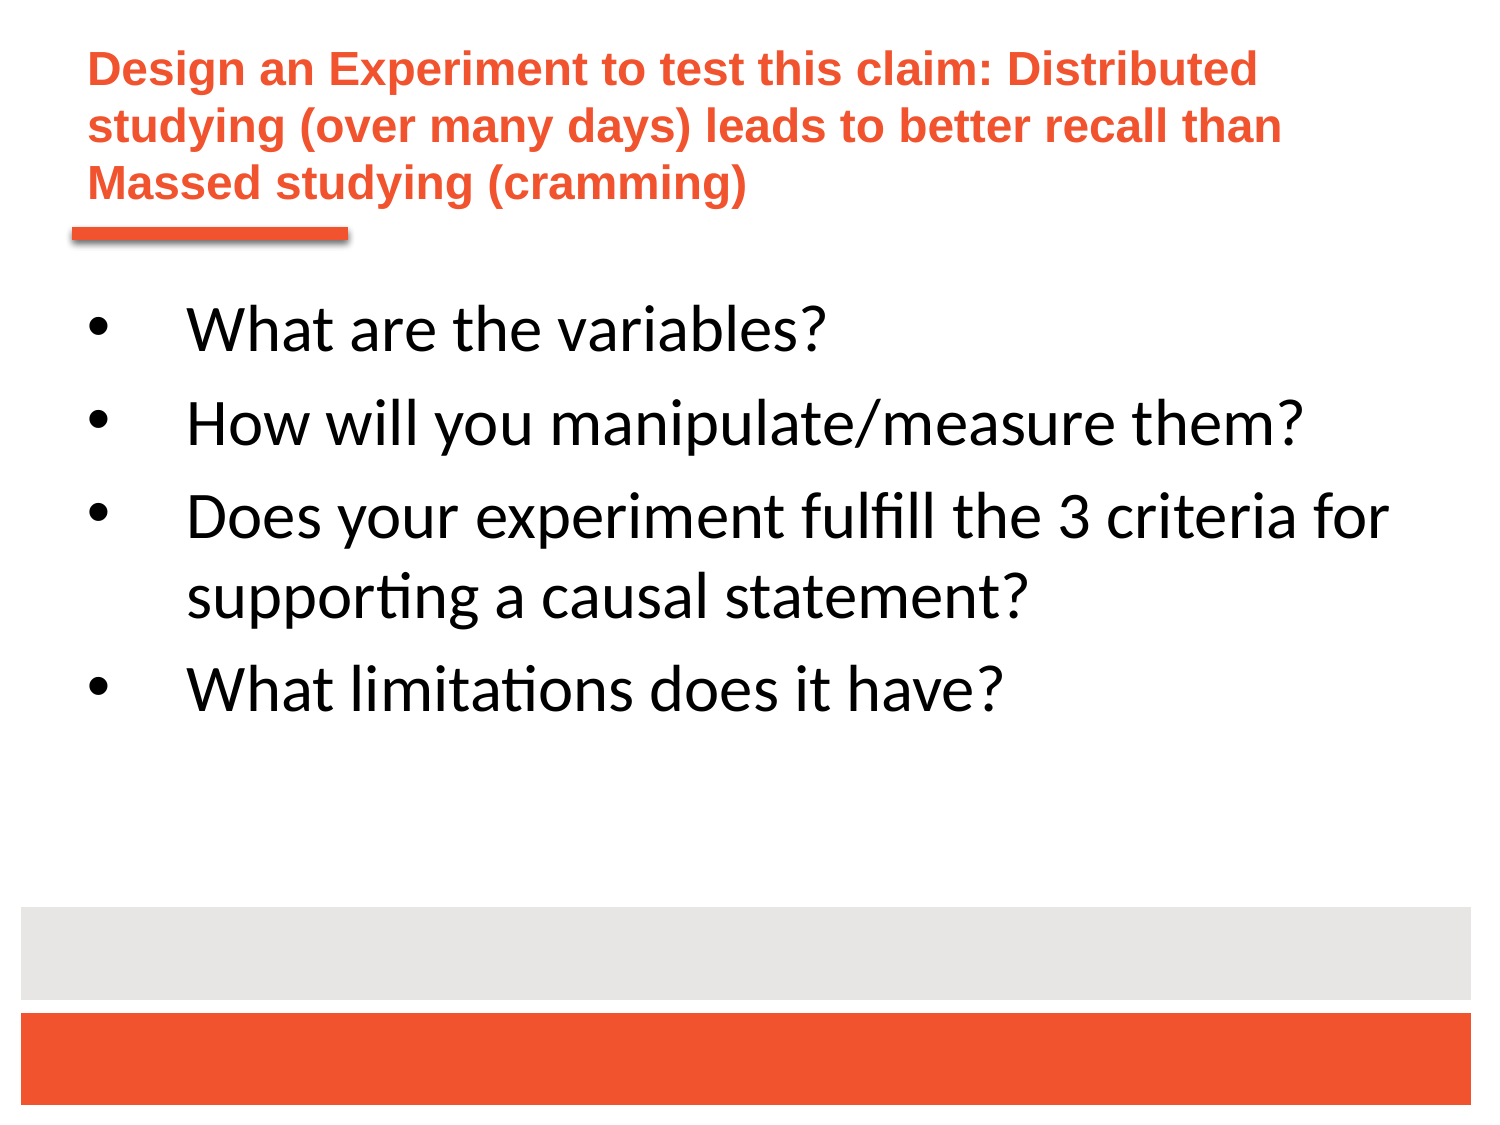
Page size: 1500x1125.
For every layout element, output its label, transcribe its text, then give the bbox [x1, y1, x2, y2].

title Design an Experiment to test this claim: Distributed studying (over many days) leads to better recall than Massed studying (cramming) [72, 29, 1423, 218]
list What are the variables? How will you manipulate/measure them? Does your experiment fulfill the 3 criteria for supporting a causal statement? What limitations does it have? [72, 277, 1423, 876]
